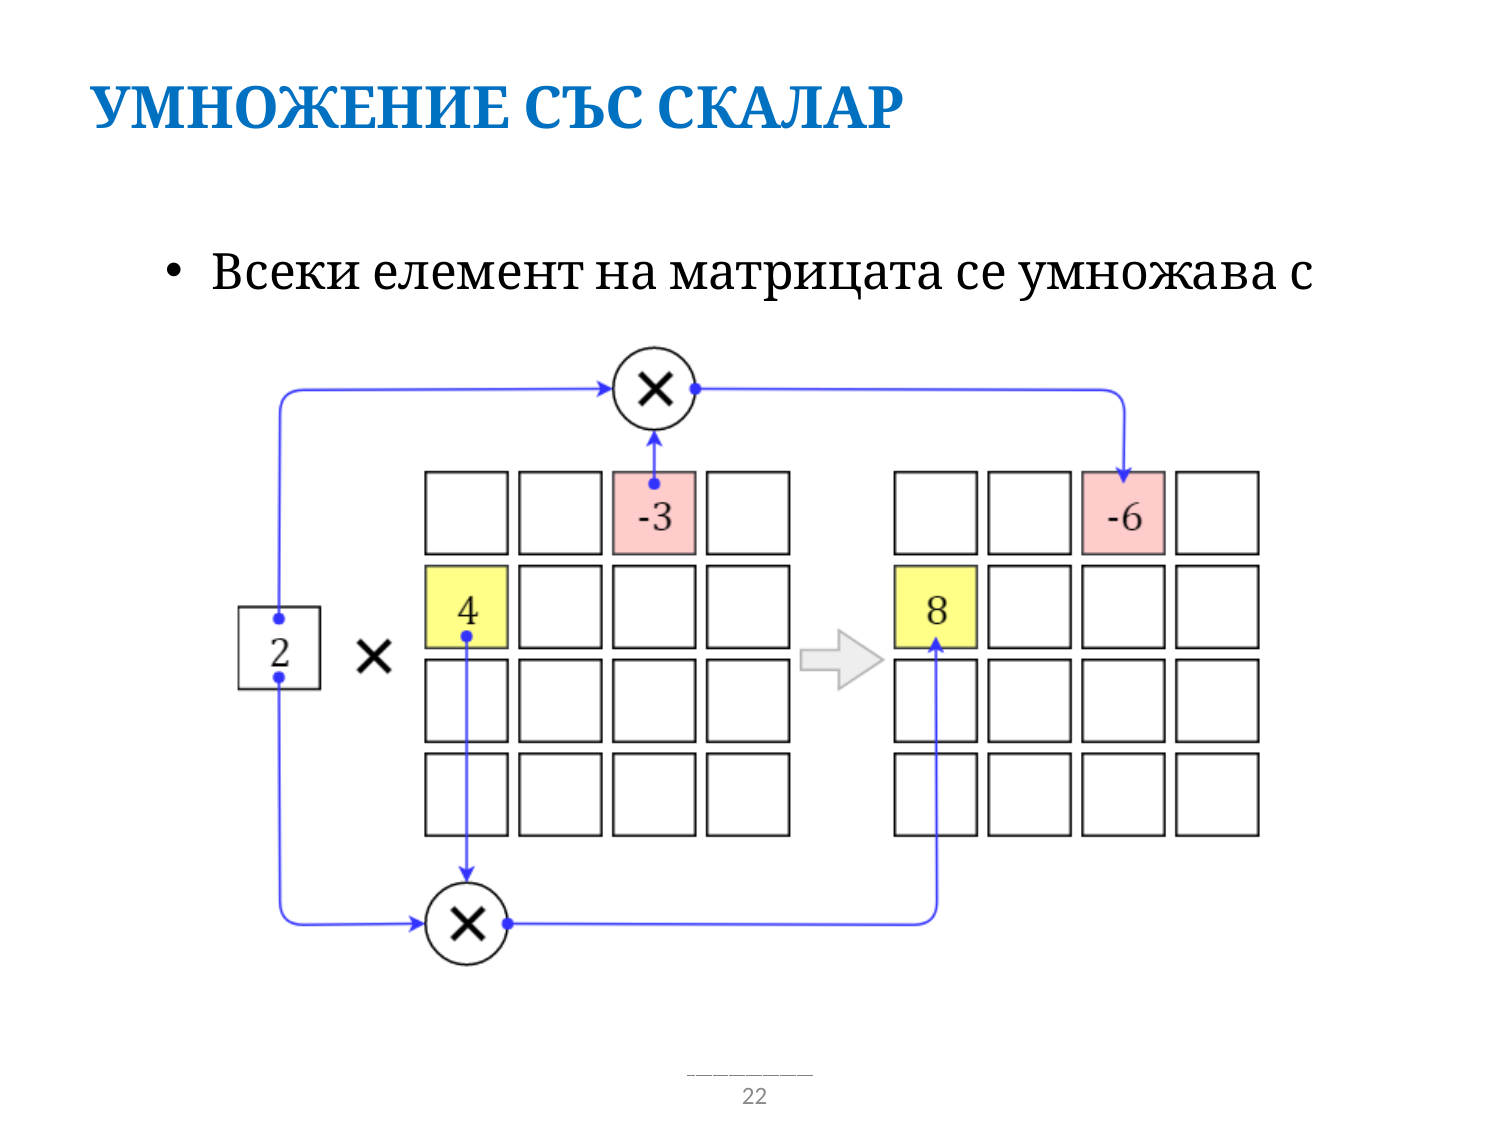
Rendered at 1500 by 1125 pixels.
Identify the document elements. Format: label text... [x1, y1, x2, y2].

slide_number 22 [579, 1065, 930, 1125]
picture [237, 337, 1263, 976]
